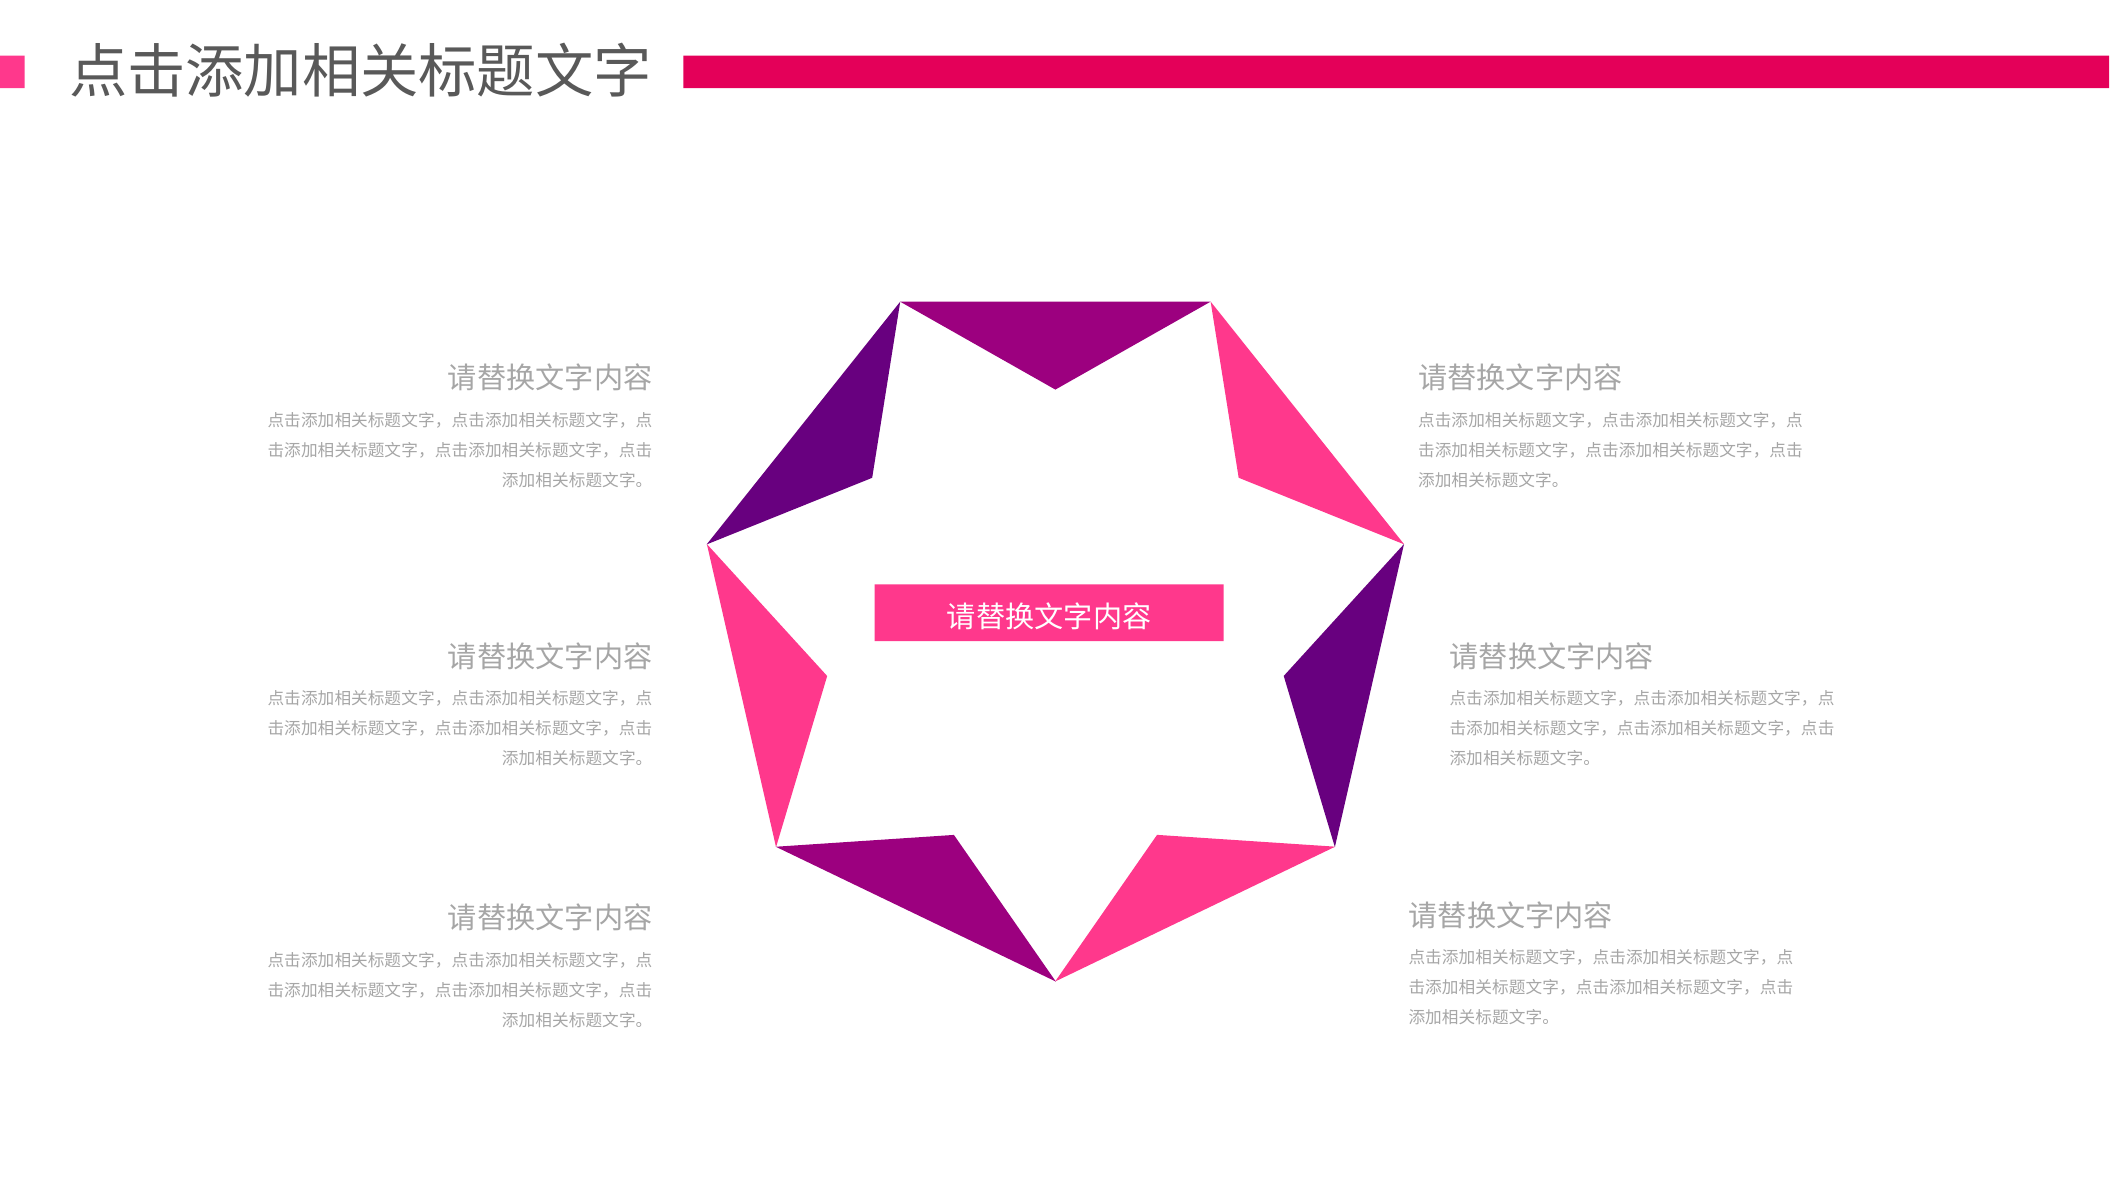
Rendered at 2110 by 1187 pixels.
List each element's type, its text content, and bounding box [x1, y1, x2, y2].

text_box 请替换文字内容 [1433, 622, 1833, 670]
text_box 请替换文字内容 [1402, 344, 1802, 392]
text_box 请替换文字内容 [1392, 881, 1792, 929]
text_box 点击添加相关标题文字 [54, 26, 667, 112]
text_box 请替换文字内容 [269, 344, 669, 392]
text_box 点击添加相关标题文字，点击添加相关标题文字，点击添加相关标题文字，点击添加相关标题文字，点击添加相关标题文字。 [251, 931, 669, 1038]
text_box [740, 295, 1371, 919]
text_box 点击添加相关标题文字，点击添加相关标题文字，点击添加相关标题文字，点击添加相关标题文字，点击添加相关标题文字。 [1392, 929, 1817, 1035]
text_box 请替换文字内容 [269, 884, 669, 931]
text_box 点击添加相关标题文字，点击添加相关标题文字，点击添加相关标题文字，点击添加相关标题文字，点击添加相关标题文字。 [251, 670, 669, 776]
text_box 点击添加相关标题文字，点击添加相关标题文字，点击添加相关标题文字，点击添加相关标题文字，点击添加相关标题文字。 [251, 392, 669, 498]
text_box 点击添加相关标题文字，点击添加相关标题文字，点击添加相关标题文字，点击添加相关标题文字，点击添加相关标题文字。 [1402, 392, 1827, 498]
text_box 点击添加相关标题文字，点击添加相关标题文字，点击添加相关标题文字，点击添加相关标题文字，点击添加相关标题文字。 [1433, 670, 1858, 776]
text_box 请替换文字内容 [269, 622, 669, 670]
